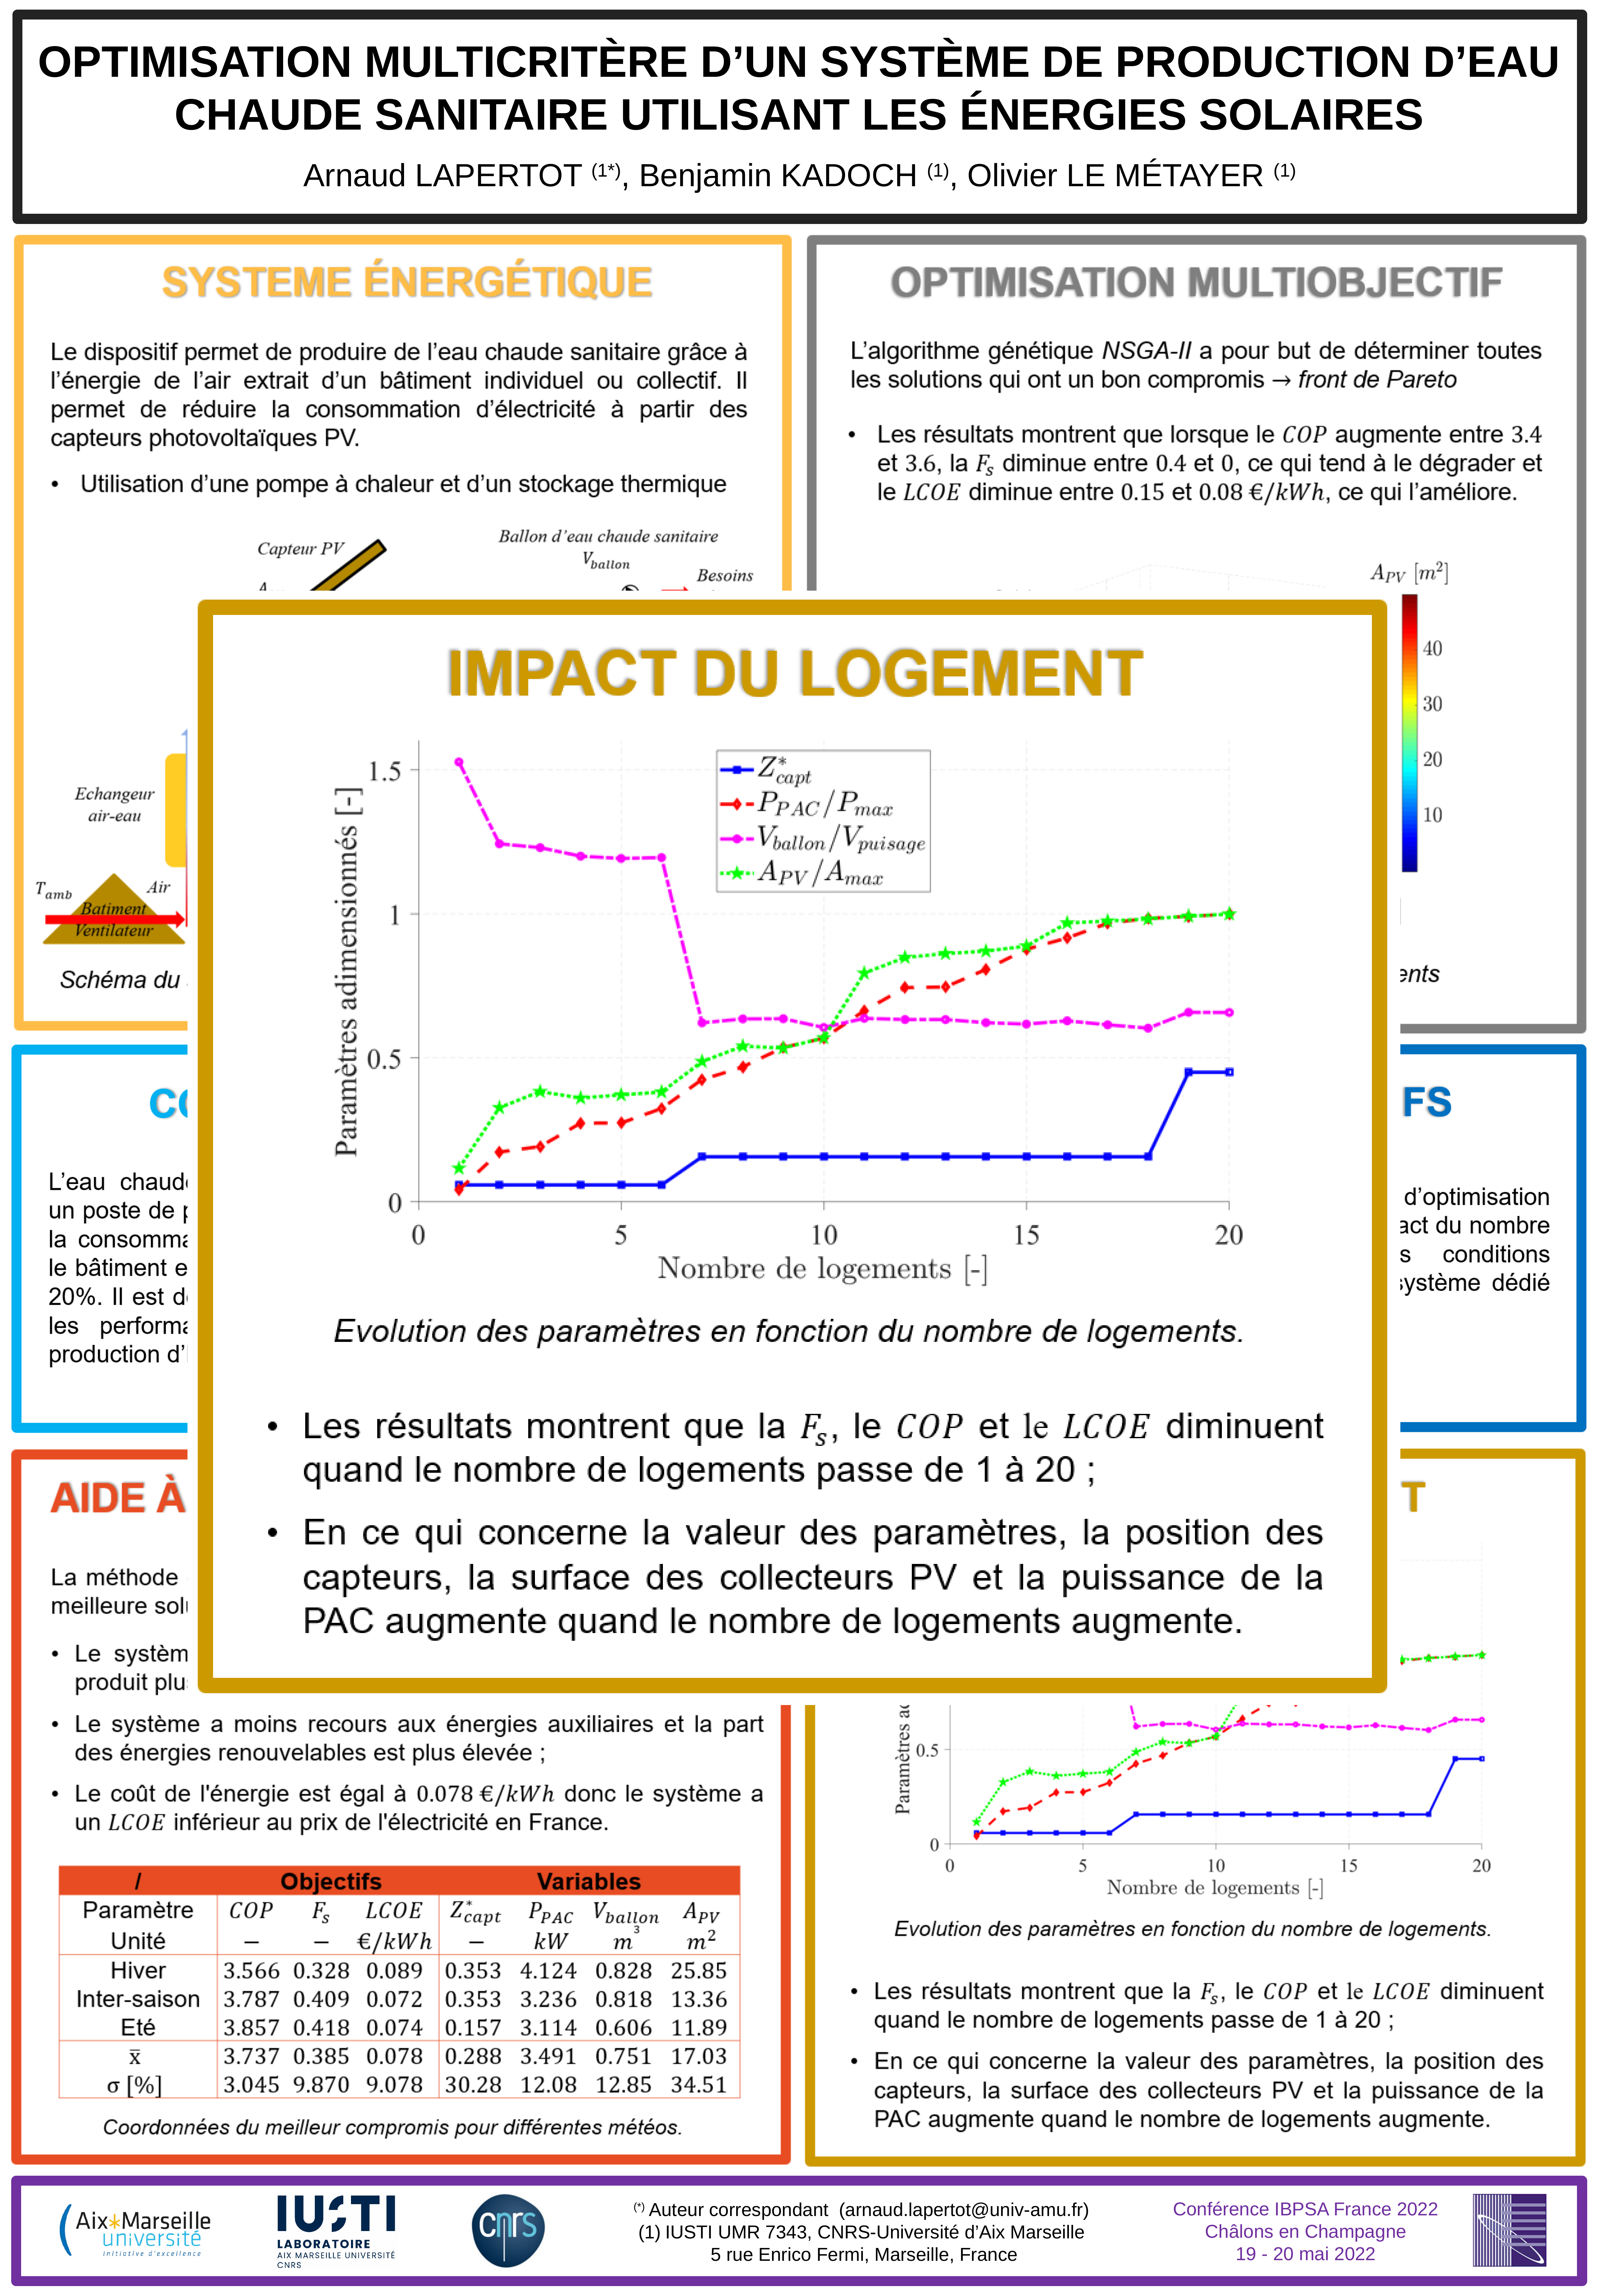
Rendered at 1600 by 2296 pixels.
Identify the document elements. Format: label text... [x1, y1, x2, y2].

text_box Conférence IBPSA France 2022 Châlons en Champagne 19 - 20 mai 2022 [1143, 2195, 1469, 2267]
picture [1473, 2194, 1548, 2267]
text_box (*) Auteur correspondant (arnaud.lapertot@univ-amu.fr) IUSTI UMR 7343, CNRS-Université d’Aix Marseille 5 rue Enrico Fermi, Marseille, France [607, 2195, 1117, 2267]
text_box [16, 2180, 1583, 2282]
text_box OPTIMISATION MULTICRITÈRE D’UN SYSTÈME DE PRODUCTION D’EAU CHAUDE SANITAIRE UTILISANT LES ÉNERGIES SOLAIRES Arnaud LAPERTOT (1*), Benjamin KADOCH (1), Olivier LE MÉTAYER (1) [17, 14, 1583, 219]
picture [5, 231, 1594, 2174]
picture [274, 2193, 398, 2270]
picture [469, 2191, 547, 2270]
picture [55, 2191, 215, 2271]
